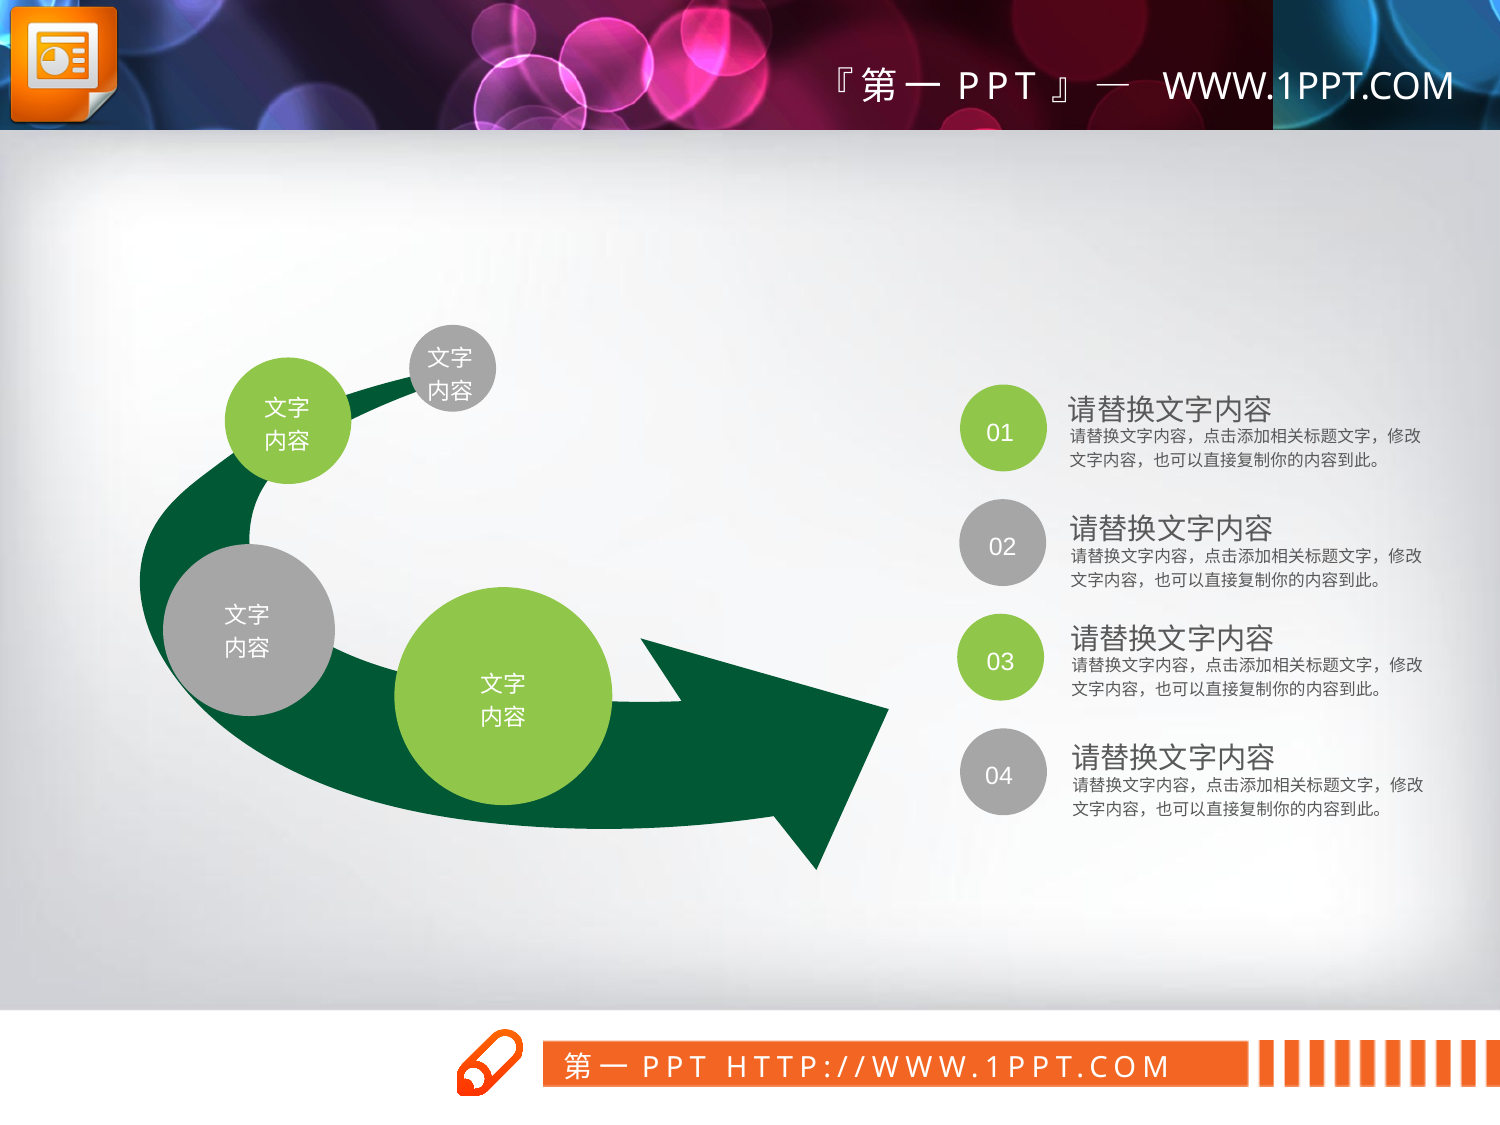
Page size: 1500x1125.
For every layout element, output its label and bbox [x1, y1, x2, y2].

picture [0, 0, 1500, 1012]
text_box [959, 498, 1429, 591]
picture [543, 1040, 1500, 1087]
text_box [394, 586, 613, 806]
text_box [959, 383, 1428, 472]
text_box [139, 463, 260, 648]
text_box [959, 728, 1431, 820]
text_box [221, 651, 389, 806]
text_box [162, 543, 336, 717]
text_box [428, 638, 889, 871]
text_box [224, 357, 352, 485]
text_box [355, 378, 403, 418]
text_box [408, 324, 497, 412]
text_box [956, 612, 1430, 701]
